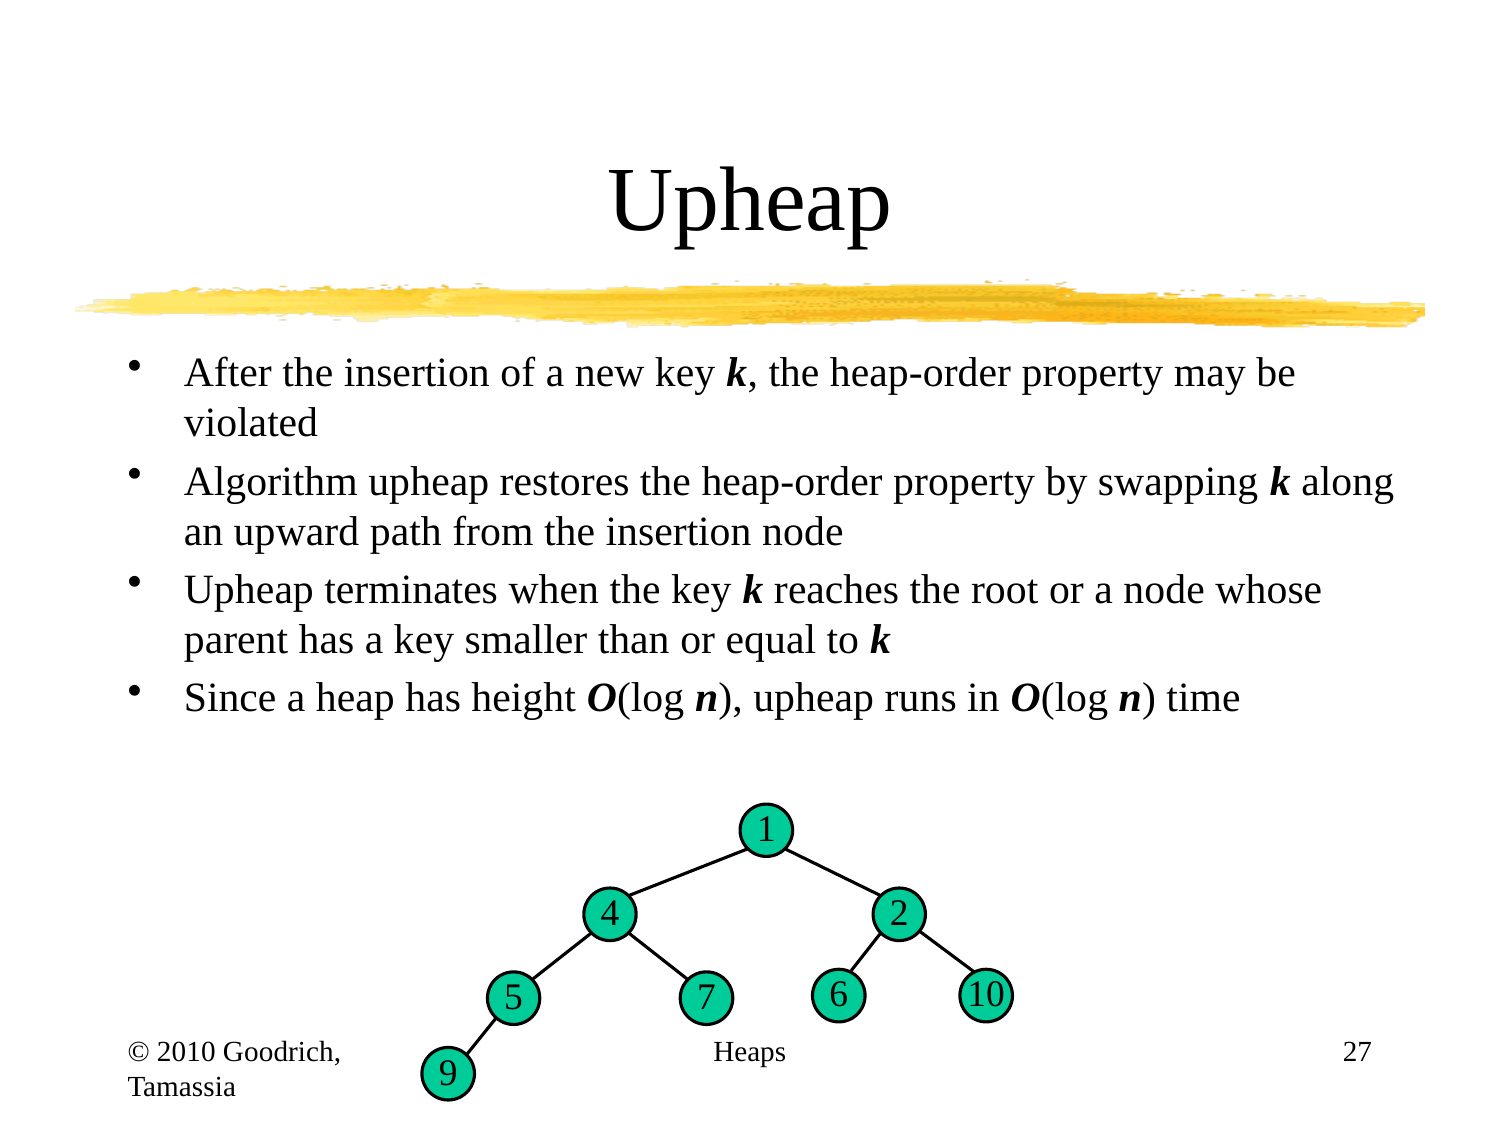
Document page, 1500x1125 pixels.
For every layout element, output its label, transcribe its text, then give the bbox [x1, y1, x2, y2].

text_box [920, 931, 980, 977]
text_box 10 [959, 969, 1013, 1022]
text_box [531, 933, 592, 979]
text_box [784, 849, 881, 895]
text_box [850, 933, 881, 971]
text_box 5 [487, 971, 540, 1025]
footer Heaps [512, 1024, 988, 1101]
text_box 2 [873, 888, 926, 941]
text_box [628, 849, 749, 895]
slide_number 27 [1074, 1024, 1388, 1101]
slide_number © 2010 Goodrich, Tamassia [112, 1024, 426, 1101]
text_box 4 [583, 888, 637, 941]
title Upheap [112, 99, 1388, 288]
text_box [628, 933, 689, 979]
text_box 6 [812, 969, 866, 1022]
picture [75, 274, 1425, 338]
list After the insertion of a new key k, the heap-order property may be violated Algorithm upheap restores the heap-order property by swapping k along an upward path from the insertion node Upheap terminates when the key k reaches the root or a node whose parent has a key smaller than or equal to k Since a heap has height O(log n), upheap runs in O(log n) time [112, 337, 1438, 738]
text_box 9 [421, 1047, 475, 1101]
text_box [466, 1017, 497, 1055]
text_box 7 [680, 971, 733, 1025]
text_box 1 [740, 804, 793, 857]
